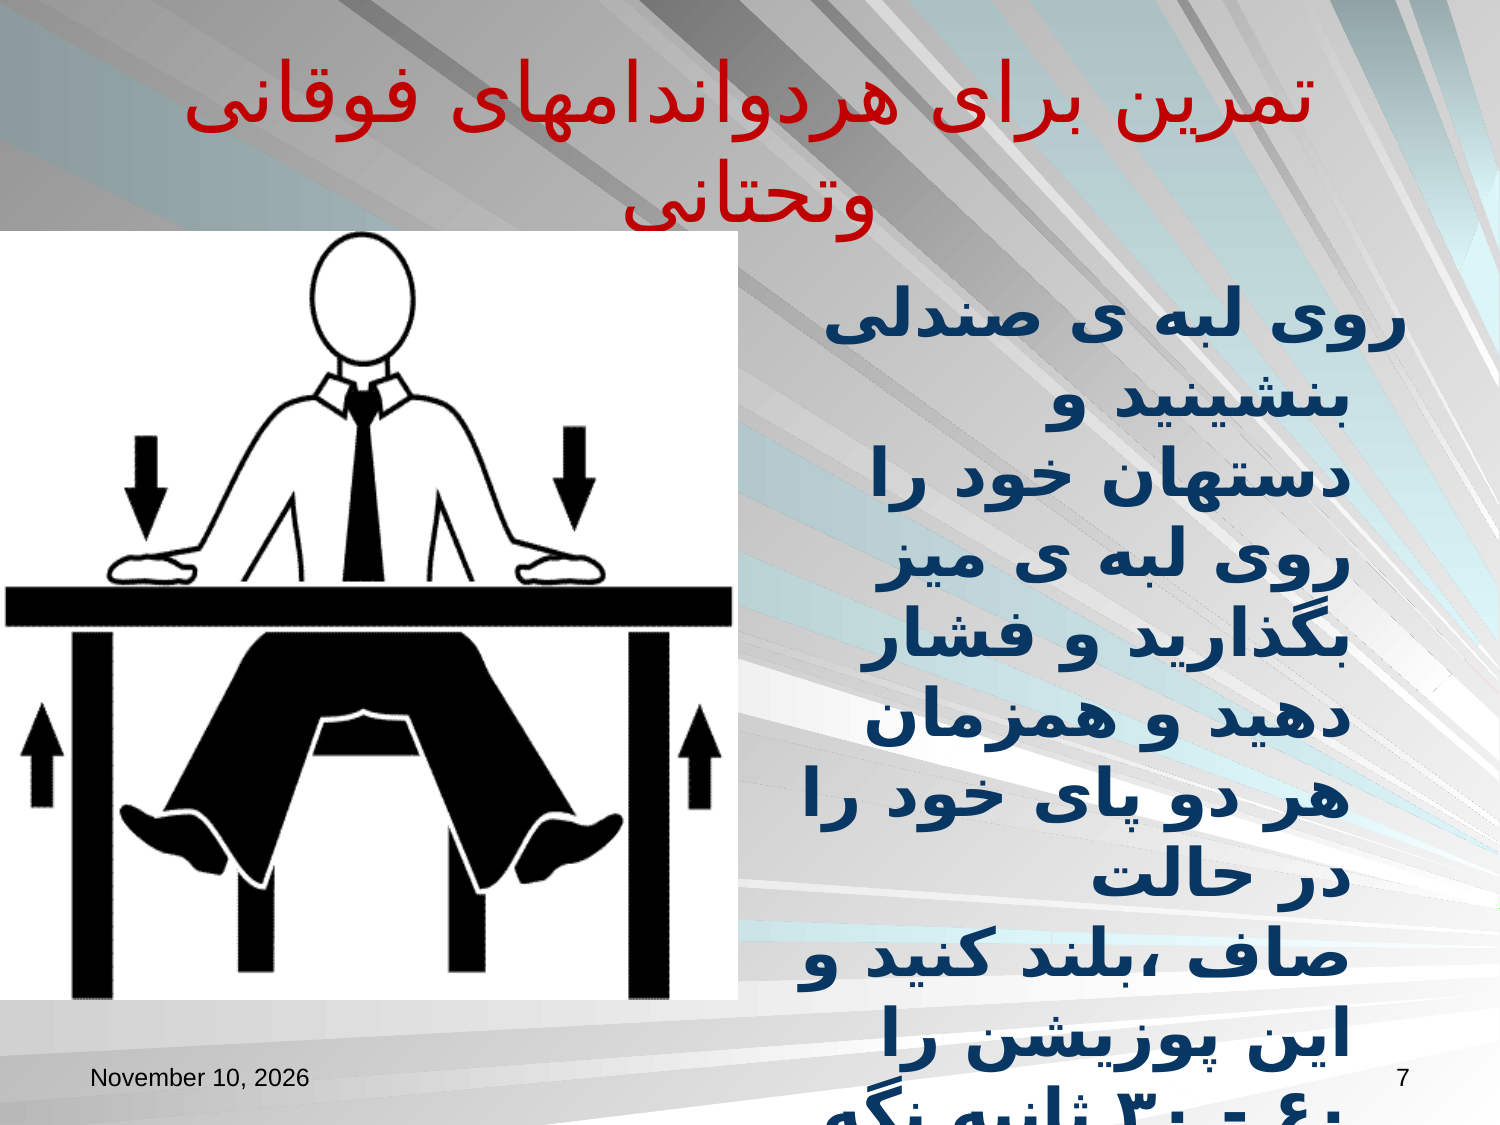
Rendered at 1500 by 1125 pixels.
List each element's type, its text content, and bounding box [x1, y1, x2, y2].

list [0, 231, 738, 1000]
slide_number 7 [1074, 1023, 1426, 1100]
title تمرین برای هردواندامهای فوقانی وتحتانی [74, 45, 1426, 234]
list روی لبه ی صندلی بنشینید و دستهان خود را روی لبه ی میز بگذارید و فشار دهید و همزمان هر دو پای خود را در حالت صاف ،بلند کنید و این پوزیشن را ۶۰ - ۳۰ ثانیه نگه دارید . [762, 262, 1426, 1006]
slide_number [74, 1023, 426, 1100]
